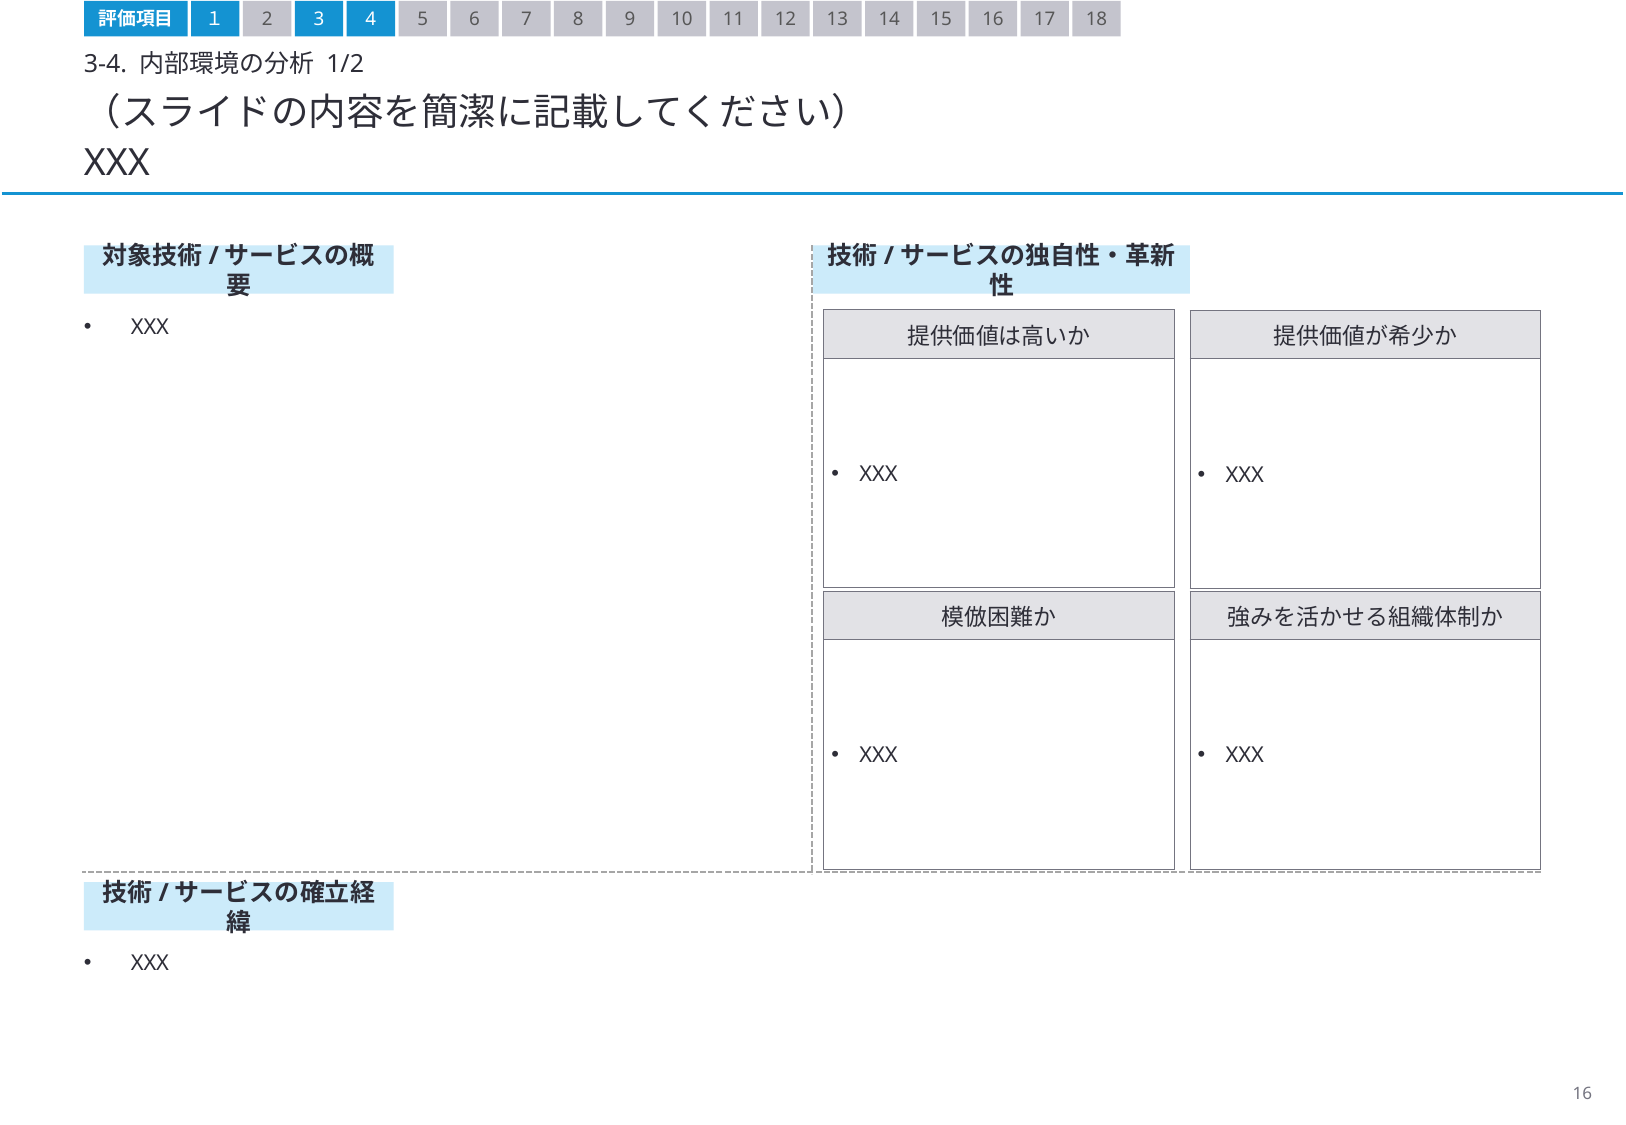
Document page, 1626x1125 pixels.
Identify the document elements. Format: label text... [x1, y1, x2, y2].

list （スライドの内容を簡潔に記載してください） XXX [84, 83, 1543, 183]
table_header 模倣困難か [824, 592, 1174, 639]
text_box 対象技術/サービスの概要 [83, 244, 395, 295]
table_header 提供価値が希少か [1191, 311, 1540, 358]
text_box 技術/サービスの独自性・革新性 [812, 244, 1191, 295]
table_cell XXX [1191, 359, 1540, 588]
text_box XXX [83, 938, 1543, 1065]
table_header 提供価値は高いか [824, 310, 1174, 358]
table_header 強みを活かせる組織体制か [1191, 592, 1540, 639]
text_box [83, 0, 1122, 37]
table_cell XXX [1191, 640, 1540, 869]
table_cell XXX [824, 640, 1174, 869]
list 3-4. 内部環境の分析 1/2 [84, 40, 1543, 82]
text_box XXX [83, 302, 788, 856]
text_box 技術/サービスの確立経緯 [83, 881, 395, 931]
table_cell XXX [824, 359, 1174, 587]
